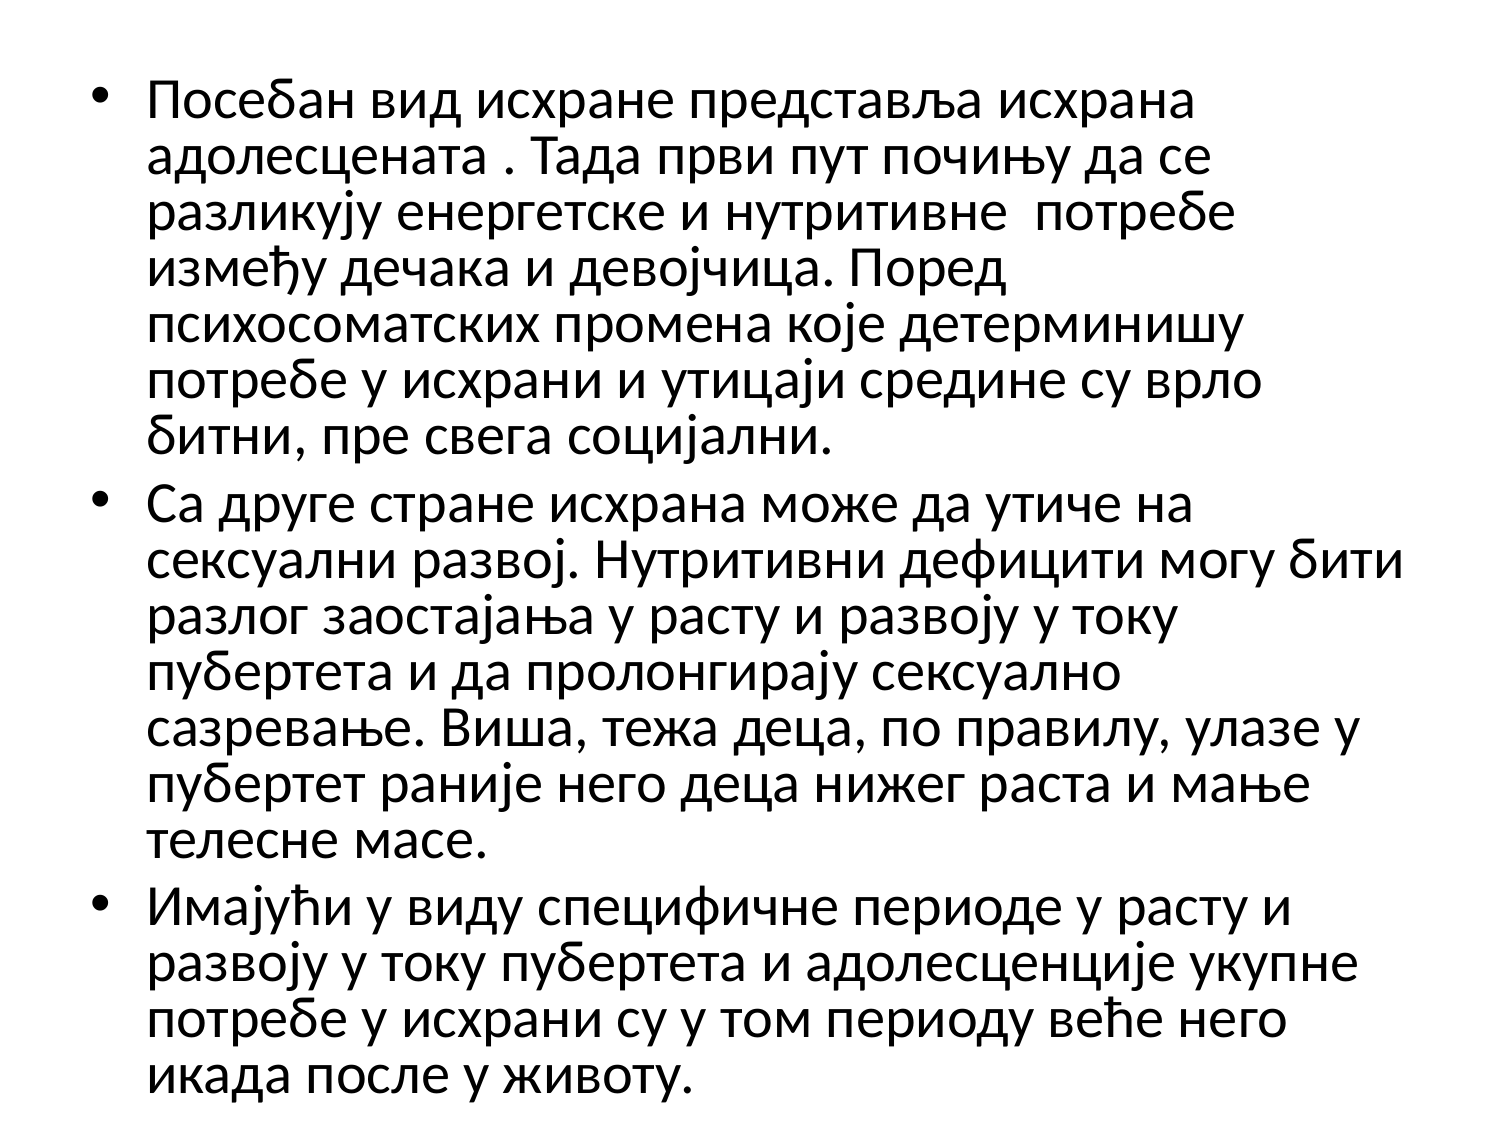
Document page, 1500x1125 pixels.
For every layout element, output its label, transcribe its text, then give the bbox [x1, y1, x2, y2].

list Посебан вид исхране представља исхрана адолесцената . Тада први пут почињу да се разликују енергетске и нутритивне потребе између дечака и девојчица. Поред психосоматских промена које детерминишу потребе у исхрани и утицаји средине су врло битни, пре свега социјални. Са друге стране исхрана може да утиче на сексуални развој. Нутритивни дефицити могу бити разлог заостајања у расту и развоју у току пубертета и да пролонгирају сексуално сазревање. Виша, тежа деца, по правилу, улазе у пубертет раније него деца нижег раста и мање телесне масе. Имајући у виду специфичне периоде у расту и развоју у току пубертета и адолесценције укупне потребе у исхрани су у том периоду веће него икада после у животу. [75, 66, 1425, 1005]
